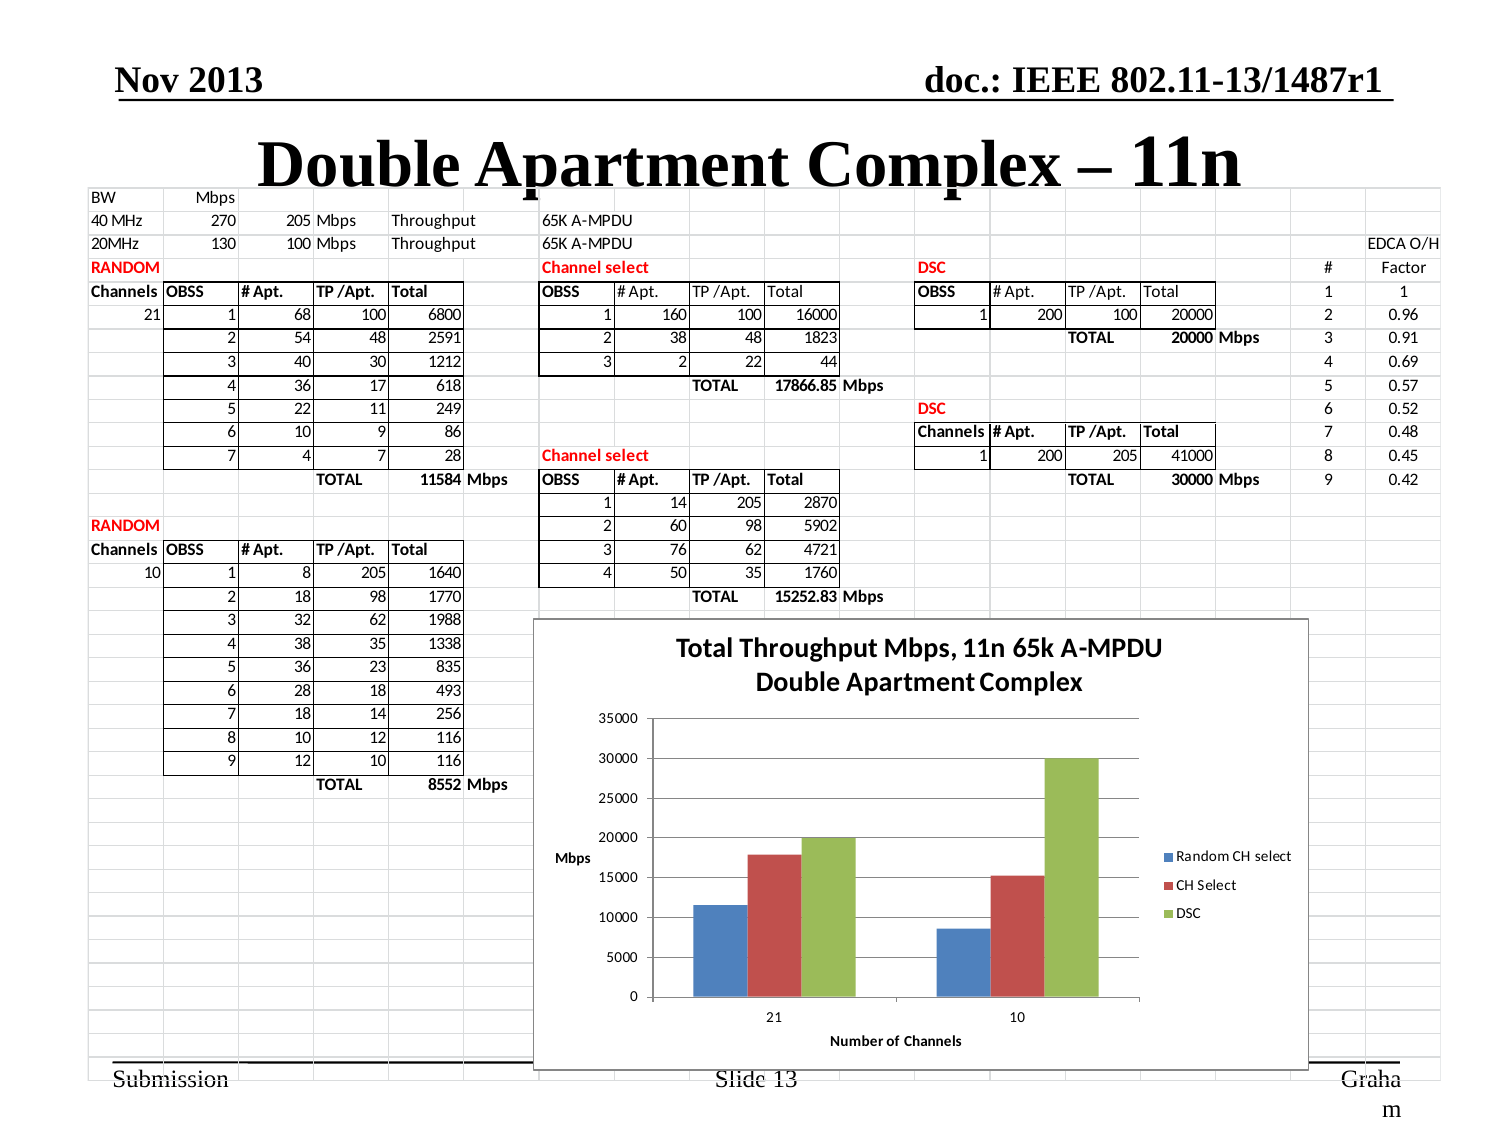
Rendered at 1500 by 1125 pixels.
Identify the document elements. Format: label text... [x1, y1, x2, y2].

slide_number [114, 54, 286, 101]
title Double Apartment Complex – 11n [112, 112, 1388, 185]
picture [87, 187, 1442, 1082]
